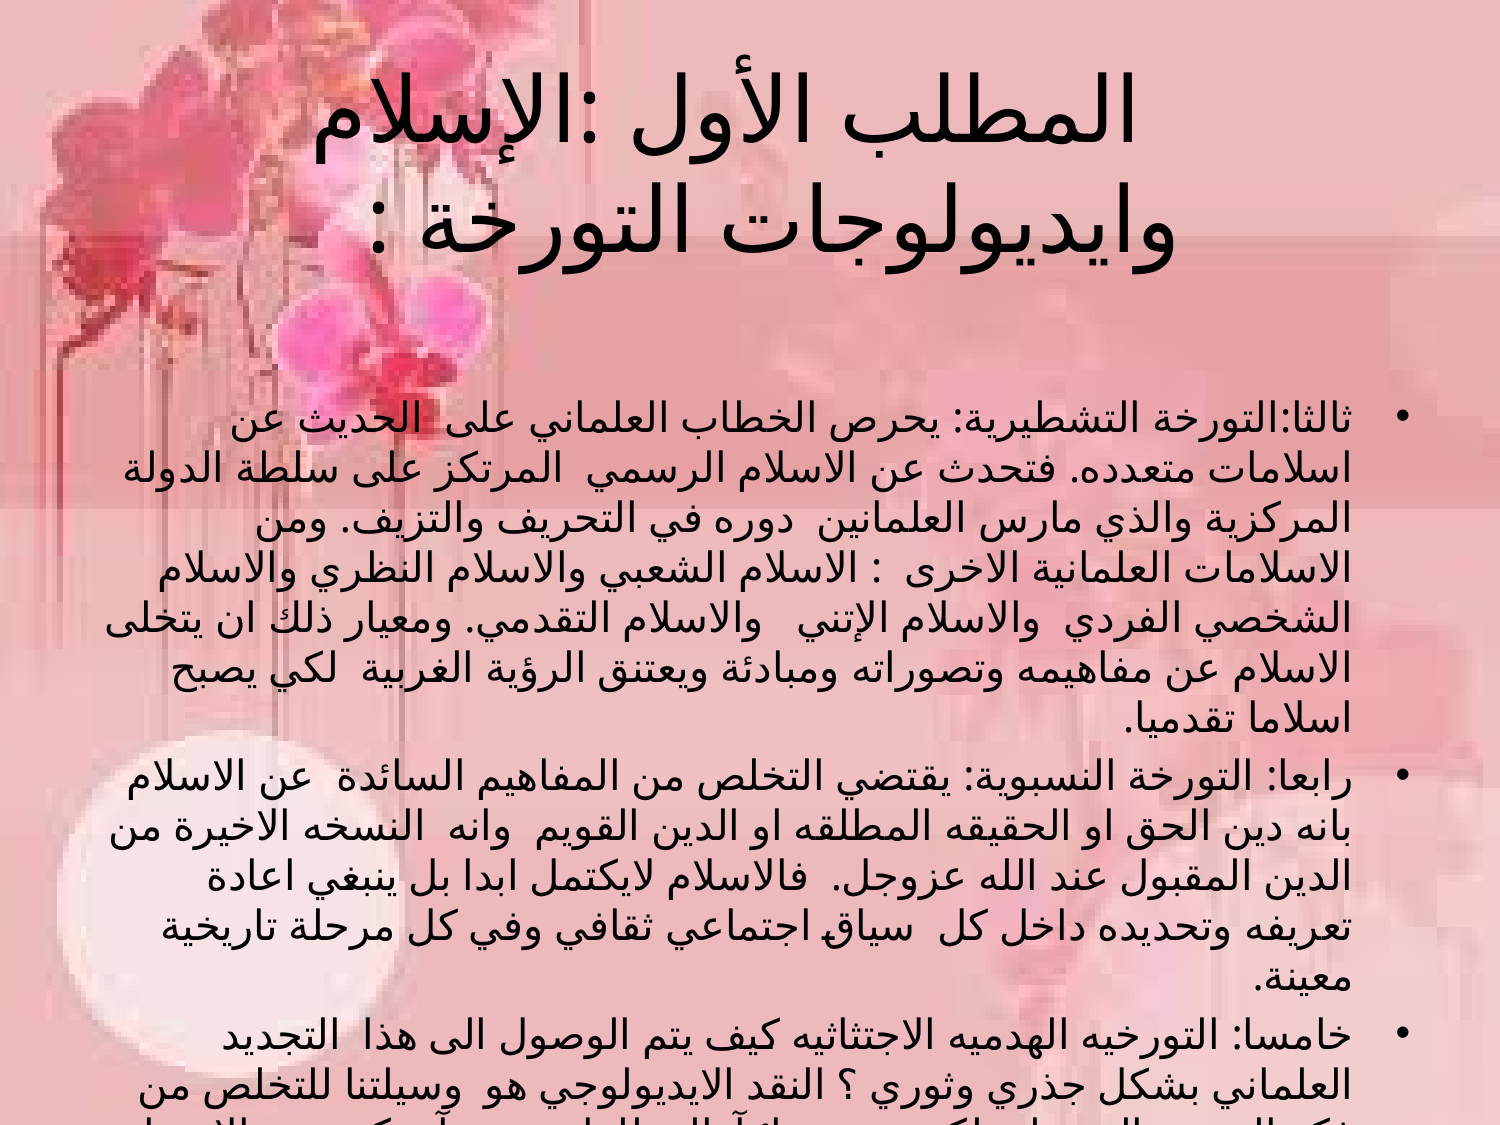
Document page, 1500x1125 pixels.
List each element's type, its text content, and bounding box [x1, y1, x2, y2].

list ثالثا:التورخة التشطيرية: يحرص الخطاب العلماني على الحديث عن اسلامات متعدده. فتحدث عن الاسلام الرسمي المرتكز على سلطة الدولة المركزية والذي مارس العلمانين دوره في التحريف والتزيف. ومن الاسلامات العلمانية الاخرى : الاسلام الشعبي والاسلام النظري والاسلام الشخصي الفردي والاسلام الإتني والاسلام التقدمي. ومعيار ذلك ان يتخلى الاسلام عن مفاهيمه وتصوراته ومبادئة ويعتنق الرؤية الغربية لكي يصبح اسلاما تقدميا. رابعا: التورخة النسبوية: يقتضي التخلص من المفاهيم السائدة عن الاسلام بانه دين الحق او الحقيقه المطلقه او الدين القويم وانه النسخه الاخيرة من الدين المقبول عند الله عزوجل. فالاسلام لايكتمل ابدا بل ينبغي اعادة تعريفه وتحديده داخل كل سياق اجتماعي ثقافي وفي كل مرحلة تاريخية معينة. خامسا: التورخيه الهدميه الاجتثاثيه كيف يتم الوصول الى هذا التجديد العلماني بشكل جذري وثوري ؟ النقد الايديولوجي هو وسيلتنا للتخلص من فكر العصور الوسطى لكي نودع نهائيآ المطلقات جميعآ ونكف عن الاعتقاد ان النموذج الانساني وراءنا [75, 383, 1425, 1125]
title المطلب الأول :الإسلام وايديولوجات التورخة : [75, 42, 1425, 278]
picture [0, 0, 1500, 1125]
